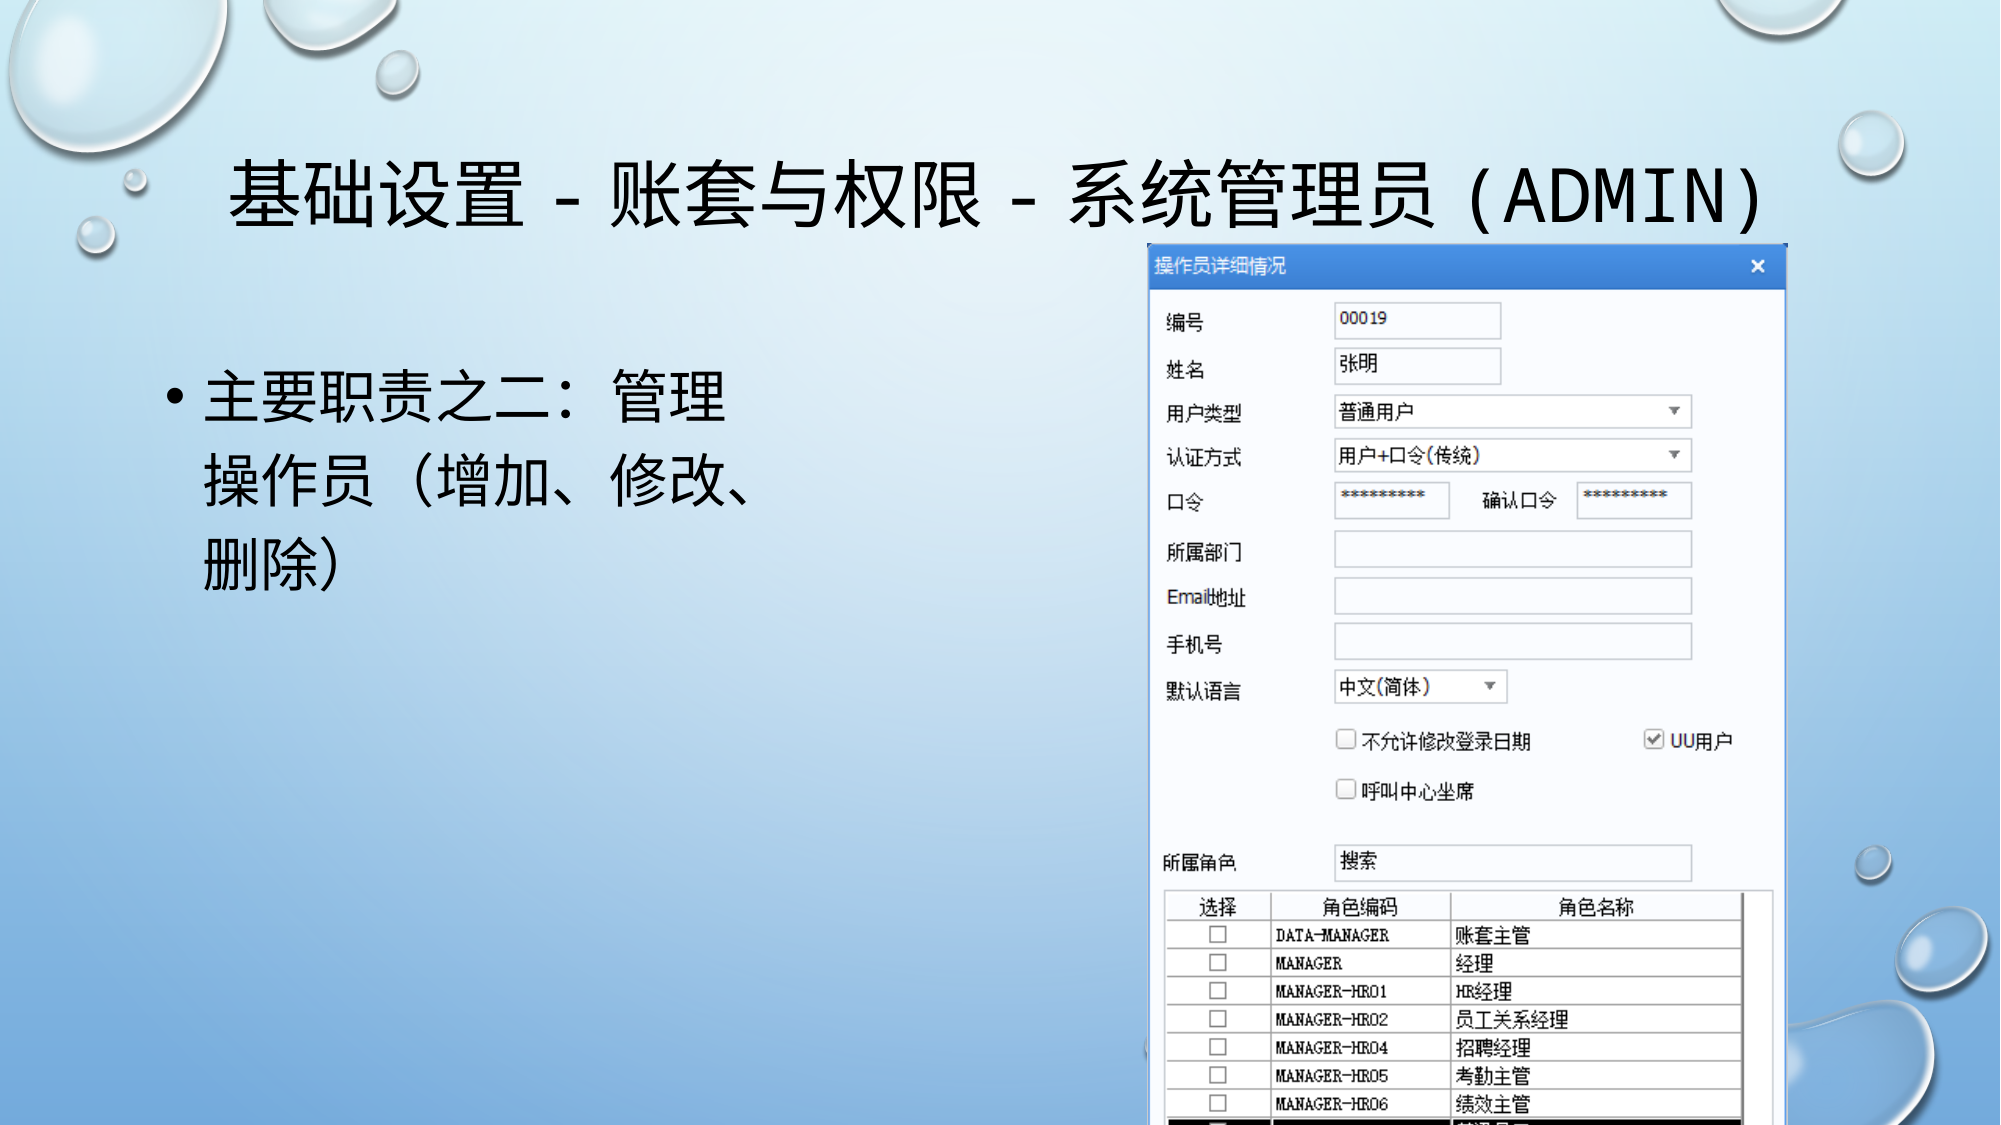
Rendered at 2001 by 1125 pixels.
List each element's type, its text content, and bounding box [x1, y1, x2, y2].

picture [0, 0, 2000, 1125]
title 基础设置-账套与权限-系统管理员(admin) [149, 67, 1851, 329]
list 主要职责之二：管理操作员（增加、修改、删除） [149, 339, 791, 966]
